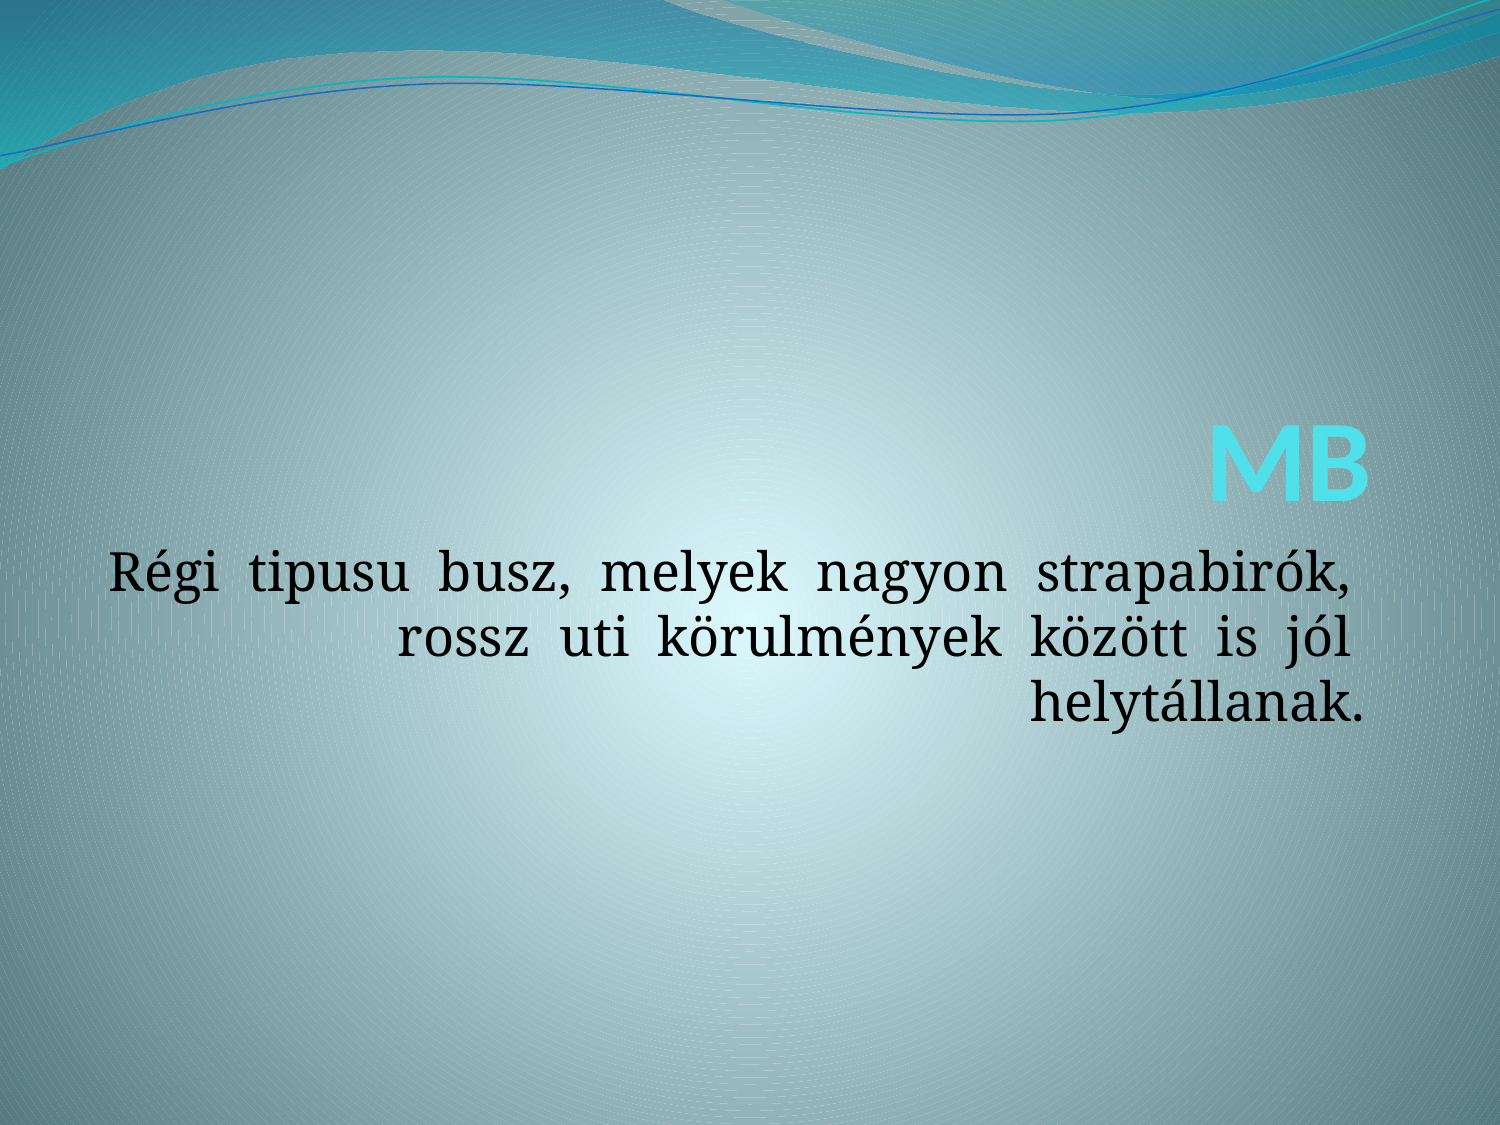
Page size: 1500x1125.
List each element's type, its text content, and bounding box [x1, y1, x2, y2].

subtitle Régi tipusu busz, melyek nagyon strapabirók, rossz uti körulmények között is jól helytállanak. [87, 529, 1376, 818]
title MB [87, 224, 1376, 525]
